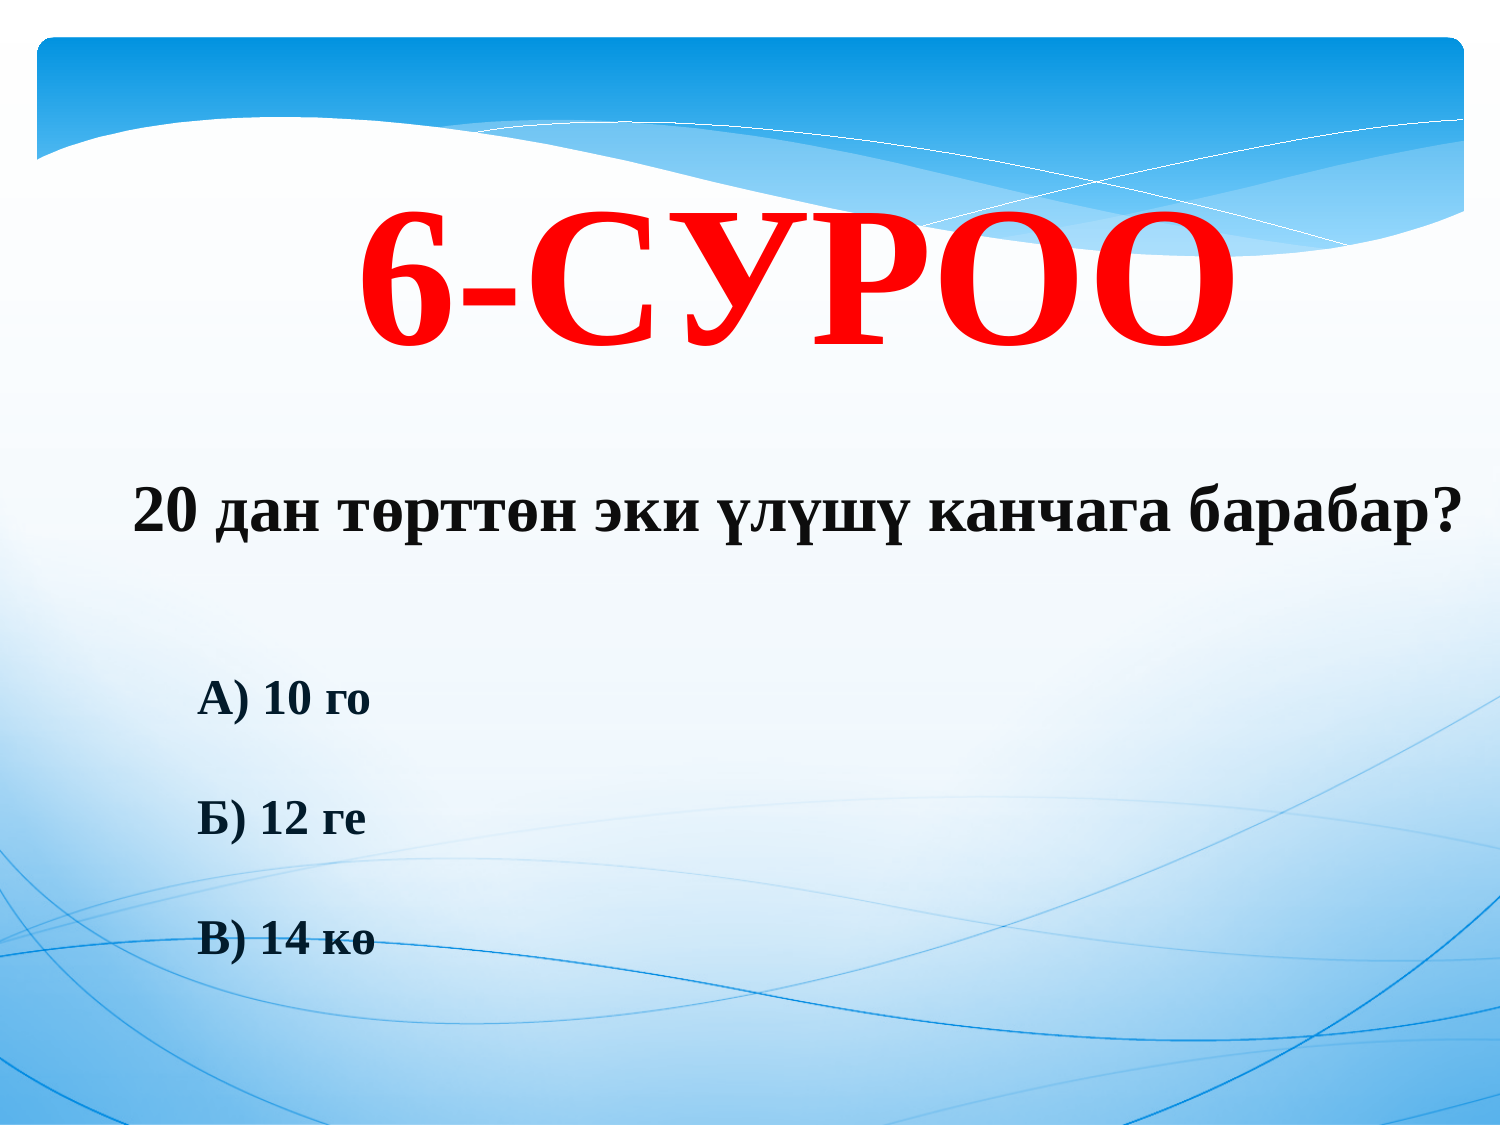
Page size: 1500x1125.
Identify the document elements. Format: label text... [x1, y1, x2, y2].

text_box 20 дан төрттөн эки үлүшү канчага барабар? [117, 457, 1480, 553]
text_box 6-СУРОО [341, 137, 1258, 392]
text_box А) 10 го Б) 12 ге В) 14 кө [183, 656, 455, 972]
